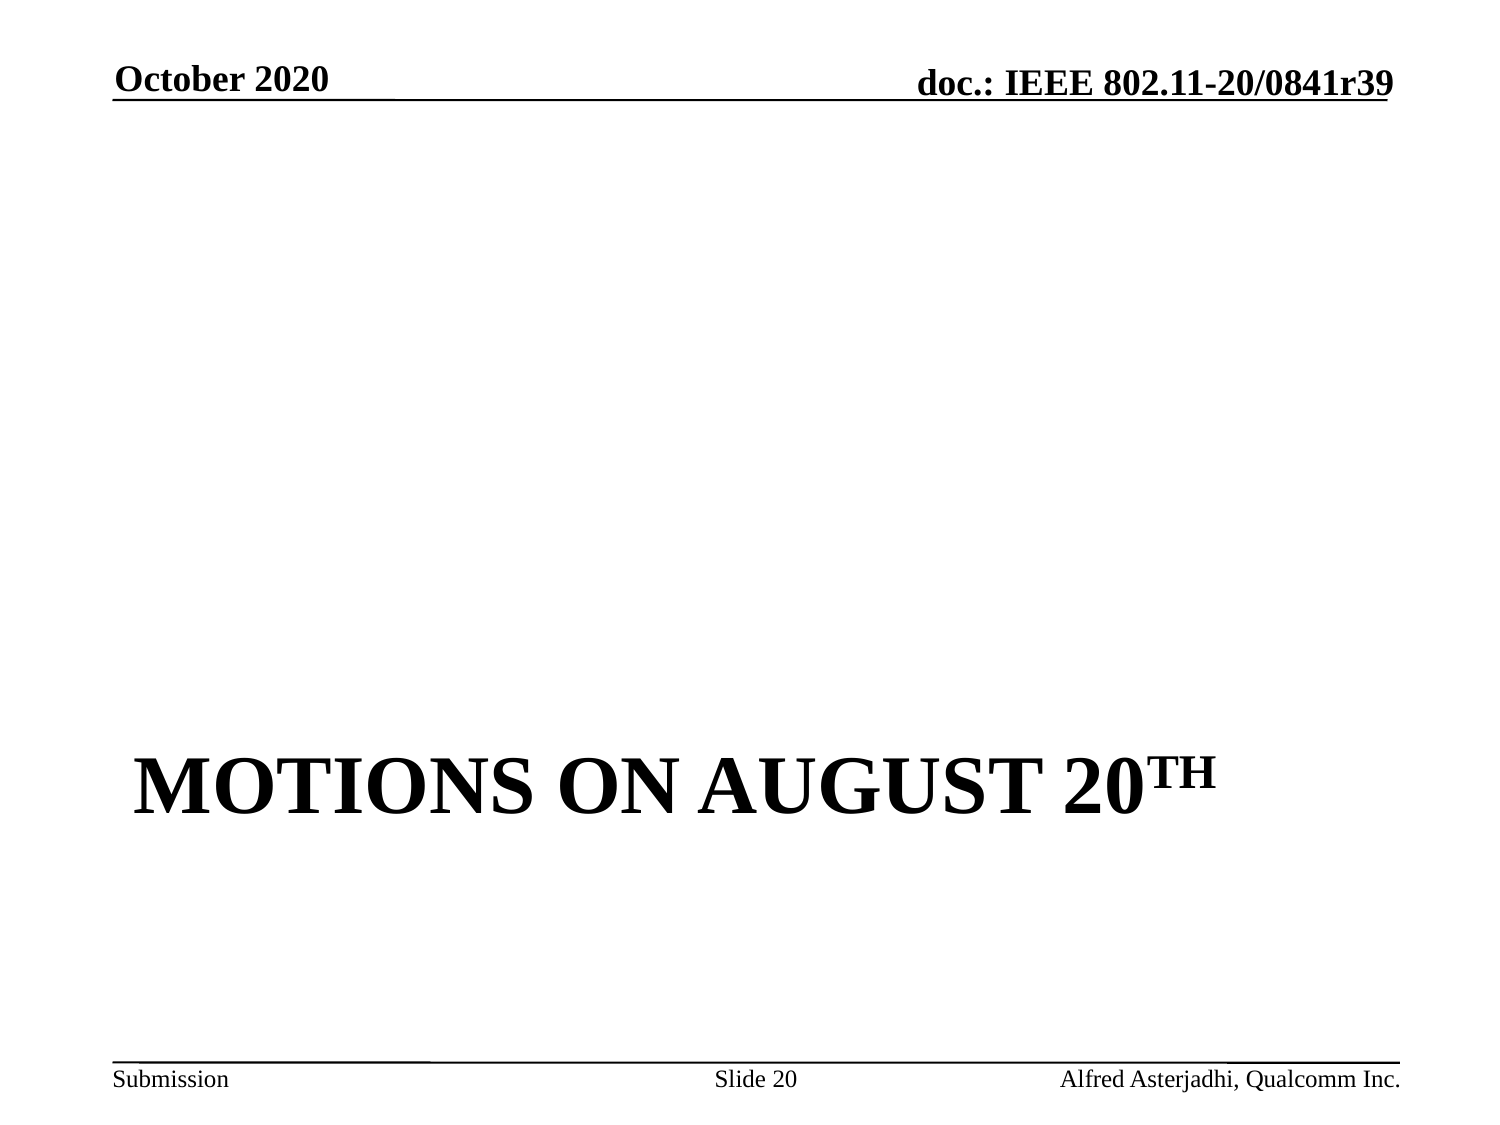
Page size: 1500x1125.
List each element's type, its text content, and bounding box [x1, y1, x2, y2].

footer Alfred Asterjadhi, Qualcomm Inc. [878, 1061, 1402, 1093]
slide_number Slide 20 [712, 1061, 800, 1123]
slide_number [114, 54, 423, 100]
title Motions on August 20th [118, 722, 1394, 947]
